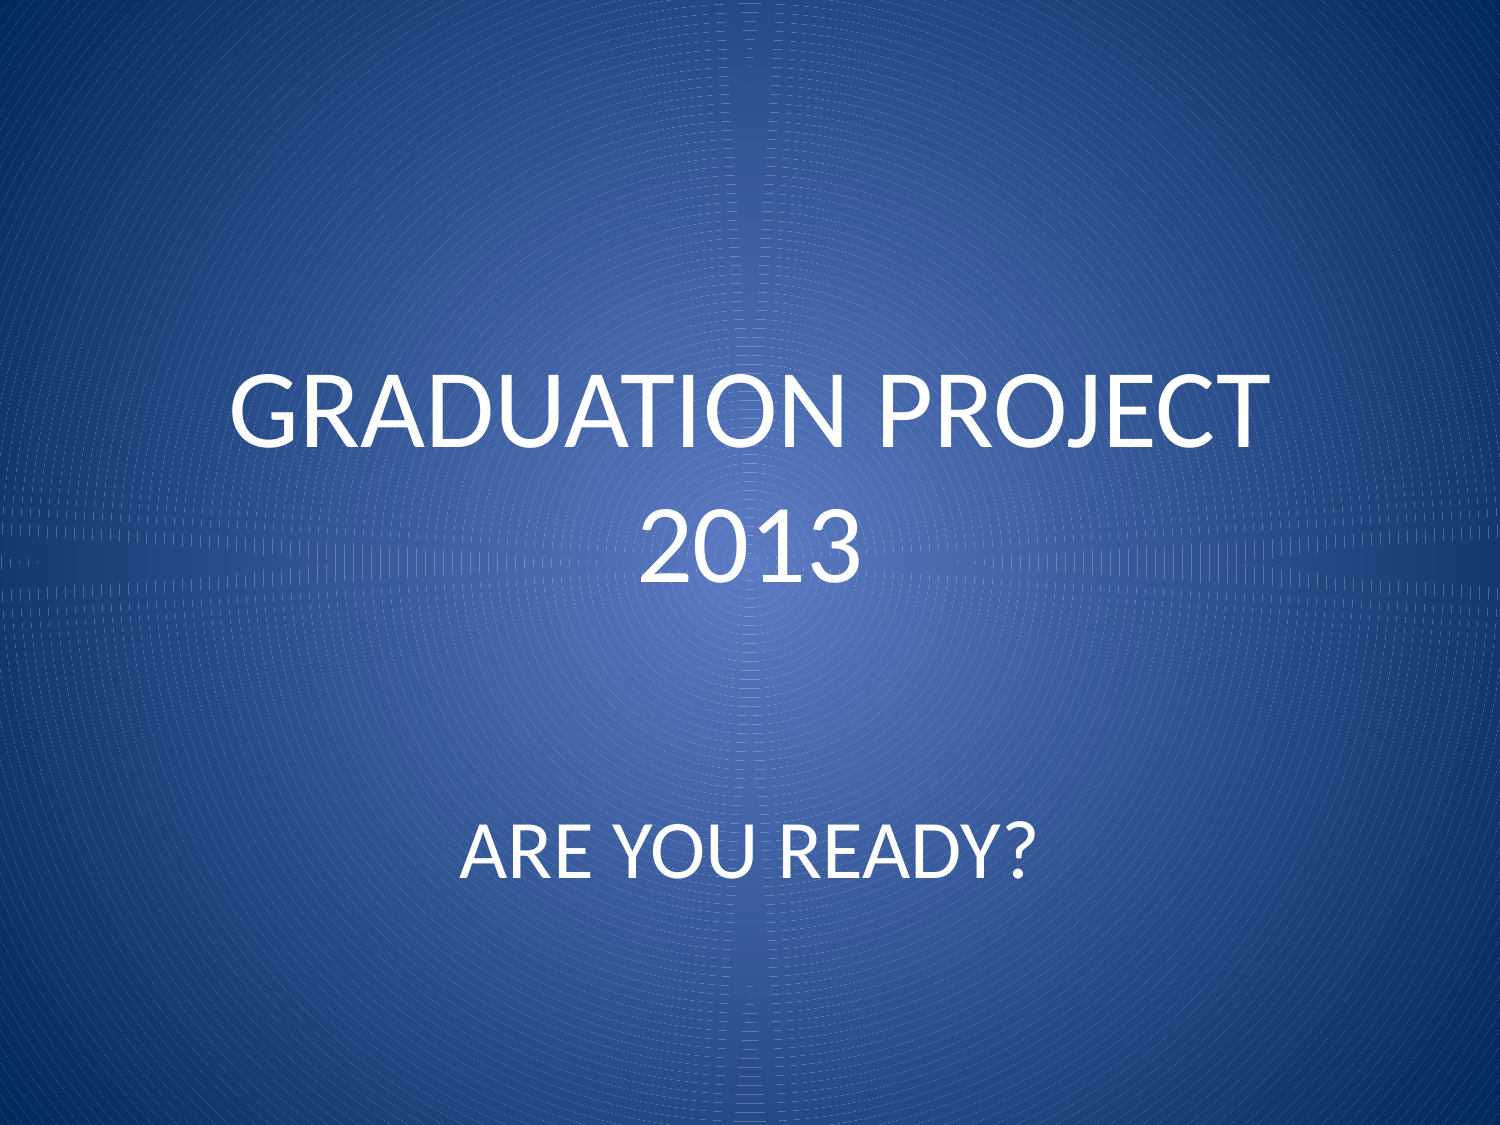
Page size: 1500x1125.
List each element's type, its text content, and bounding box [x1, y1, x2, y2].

subtitle ARE YOU READY? [225, 787, 1275, 925]
title GRADUATION PROJECT 2013 [112, 349, 1388, 591]
